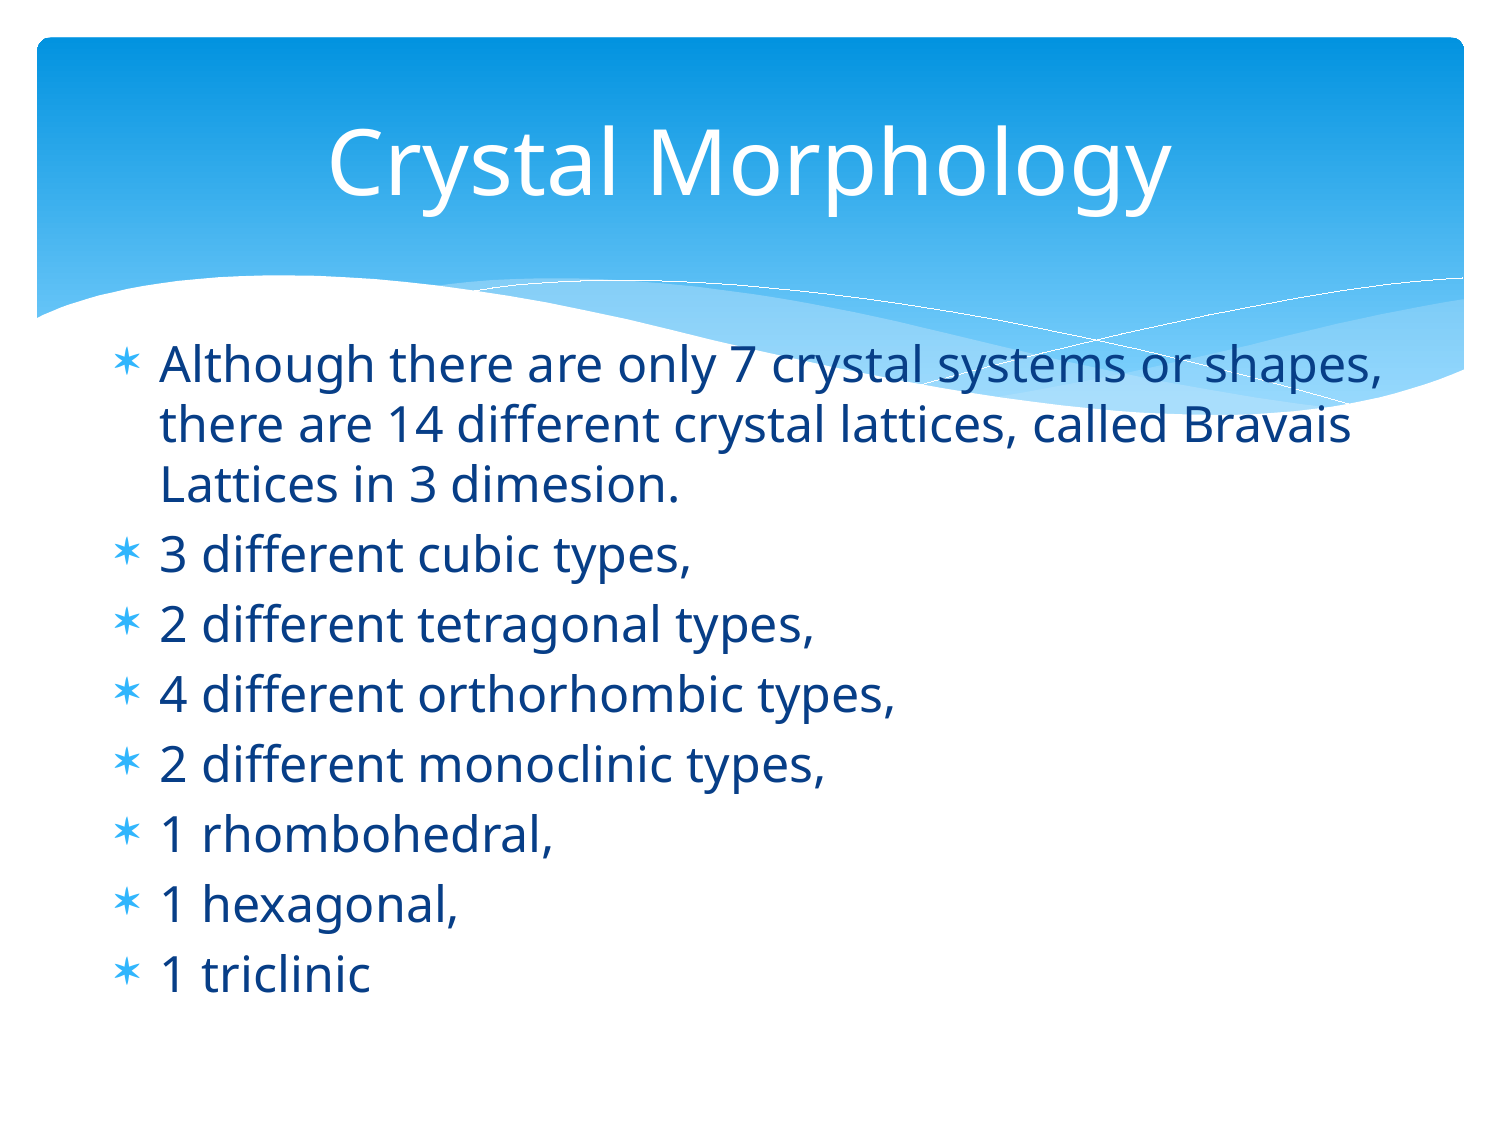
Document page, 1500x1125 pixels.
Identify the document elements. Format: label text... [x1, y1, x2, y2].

list Although there are only 7 crystal systems or shapes, there are 14 different crystal lattices, called Bravais Lattices in 3 dimesion. 3 different cubic types, 2 different tetragonal types, 4 different orthorhombic types, 2 different monoclinic types, 1 rhombohedral, 1 hexagonal, 1 triclinic [99, 324, 1463, 1075]
title Crystal Morphology [75, 55, 1425, 261]
